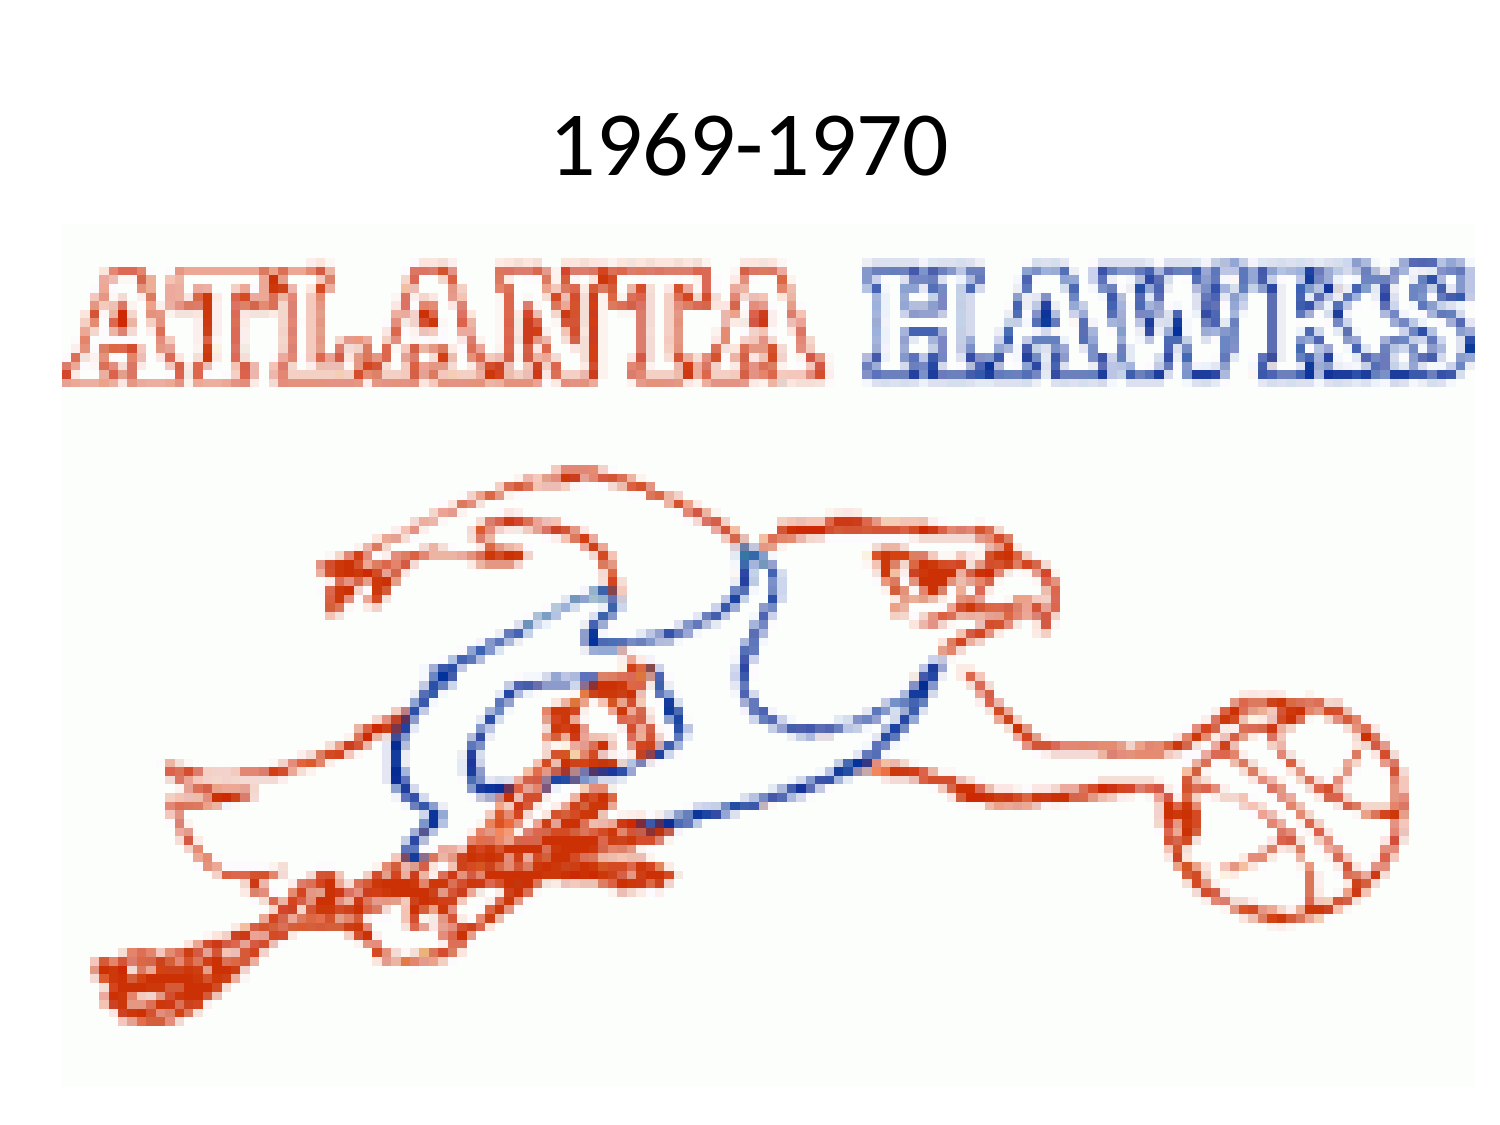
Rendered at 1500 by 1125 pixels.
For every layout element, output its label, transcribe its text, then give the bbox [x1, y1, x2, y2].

title 1969-1970 [75, 45, 1425, 223]
picture [62, 224, 1476, 1087]
